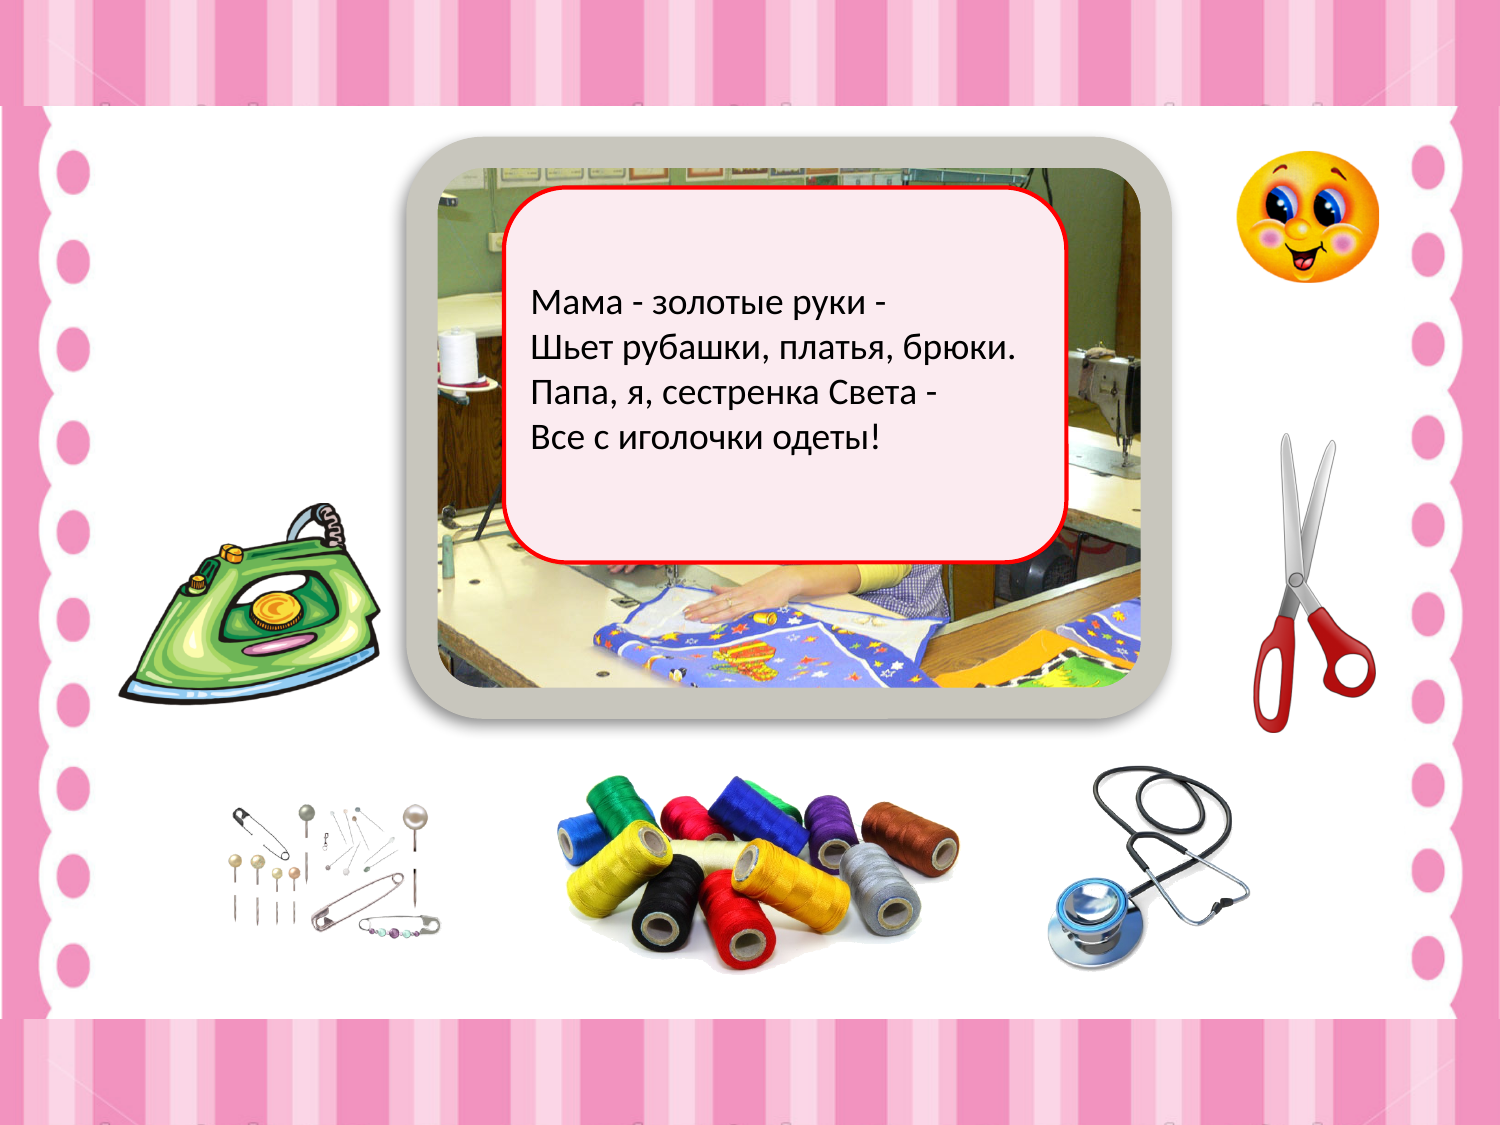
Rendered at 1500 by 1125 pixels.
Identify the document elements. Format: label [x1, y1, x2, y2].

text_box [503, 187, 1067, 563]
picture [0, 0, 1500, 1125]
